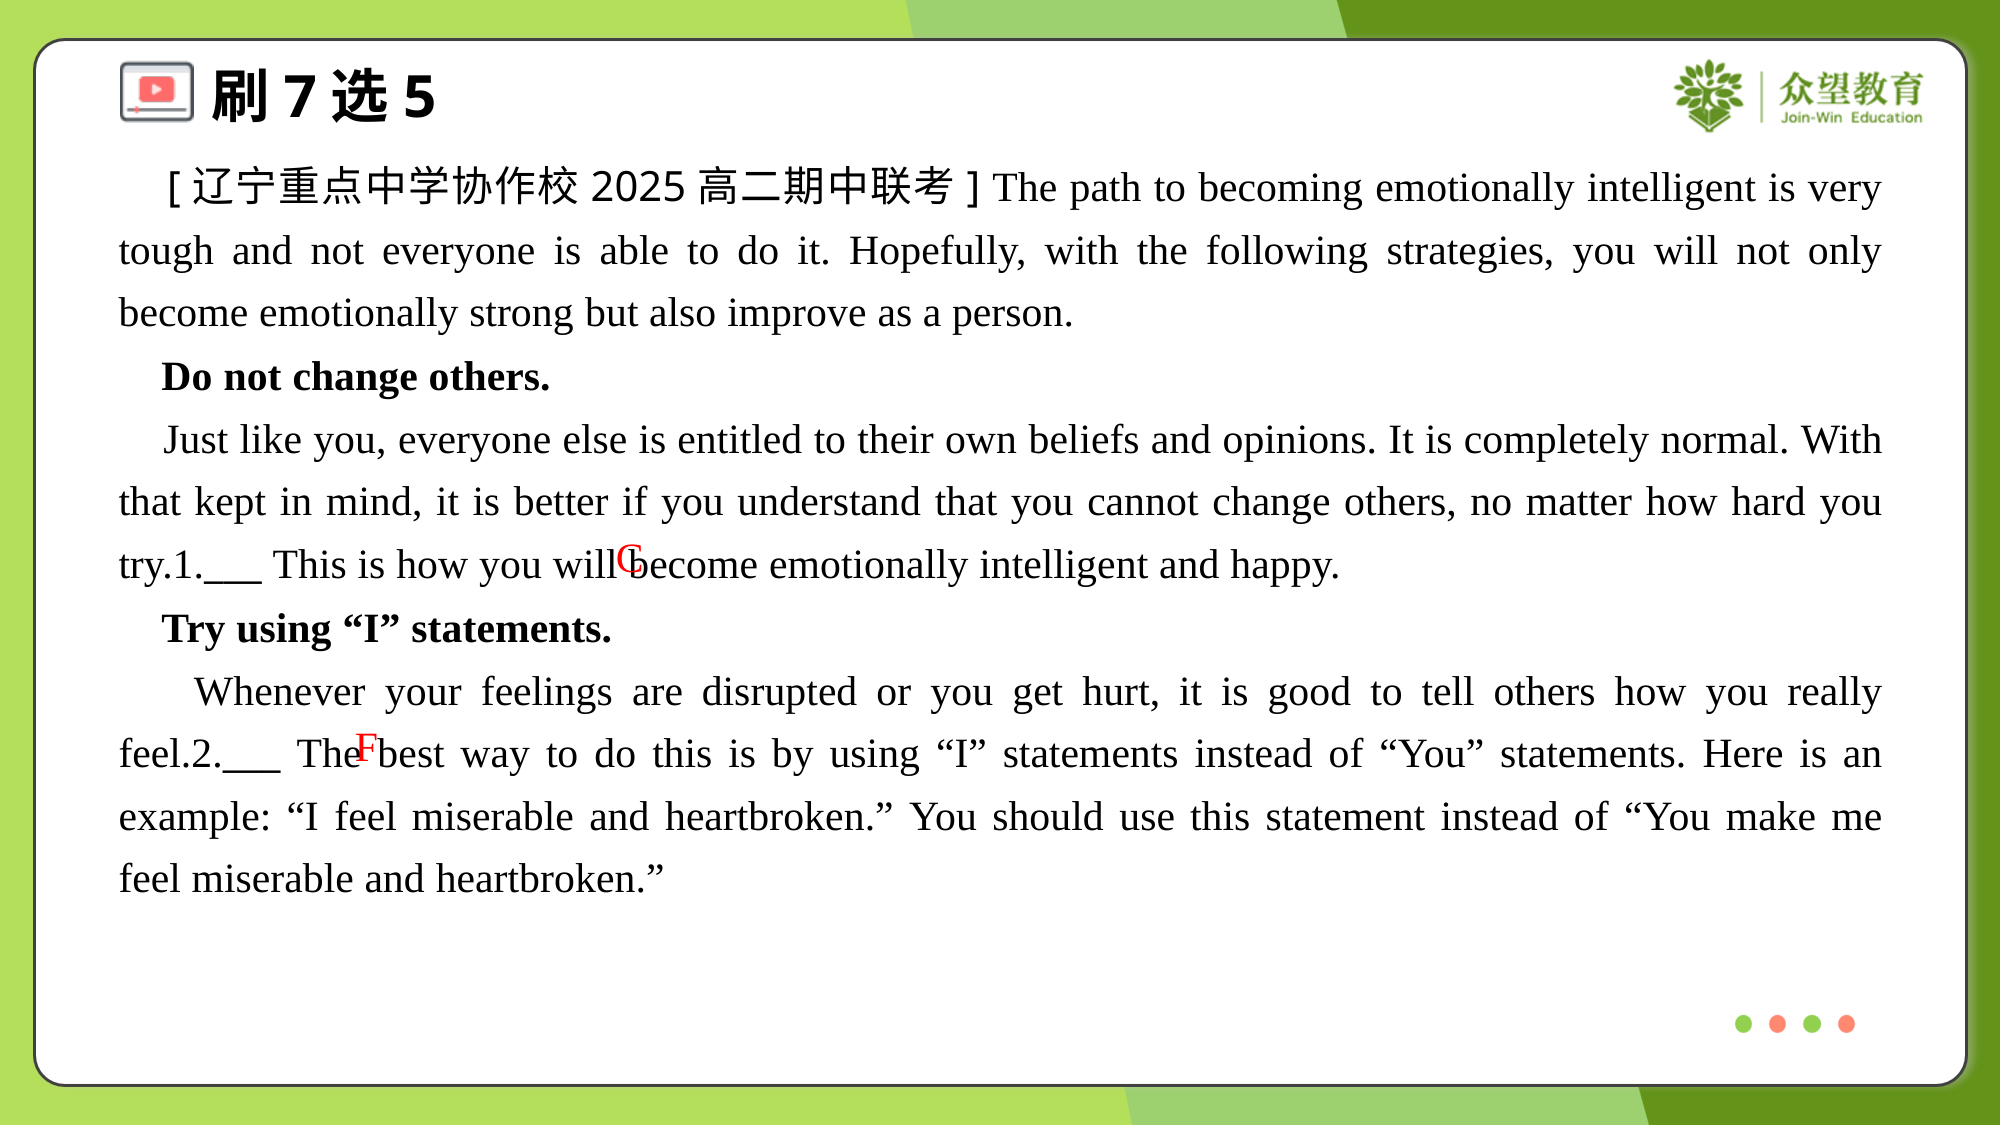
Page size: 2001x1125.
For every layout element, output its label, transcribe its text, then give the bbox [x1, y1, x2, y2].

text_box Do not change others. Just like you, everyone else is entitled to their own beliefs and opinions. It is completely normal. With that kept in mind, it is better if you understand that you cannot change others, no matter how hard you try.1.___ This is how you will become emotionally intelligent and happy. [118, 336, 1883, 582]
text_box F [350, 707, 383, 766]
text_box Try using “I” statements. Whenever your feelings are disrupted or you get hurt, it is good to tell others how you really feel.2.___ The best way to do this is by using “I” statements instead of “You” statements. Here is an example: “I feel miserable and heartbroken.” You should use this statement instead of “You make me feel miserable and heartbroken.” [118, 588, 1883, 896]
picture [0, 0, 2000, 1125]
text_box C [611, 517, 649, 576]
text_box [辽宁重点中学协作校2025高二期中联考] The path to becoming emotionally intelligent is very tough and not everyone is able to do it. Hopefully, with the following strategies, you will not only become emotionally strong but also improve as a person. [118, 147, 1883, 330]
